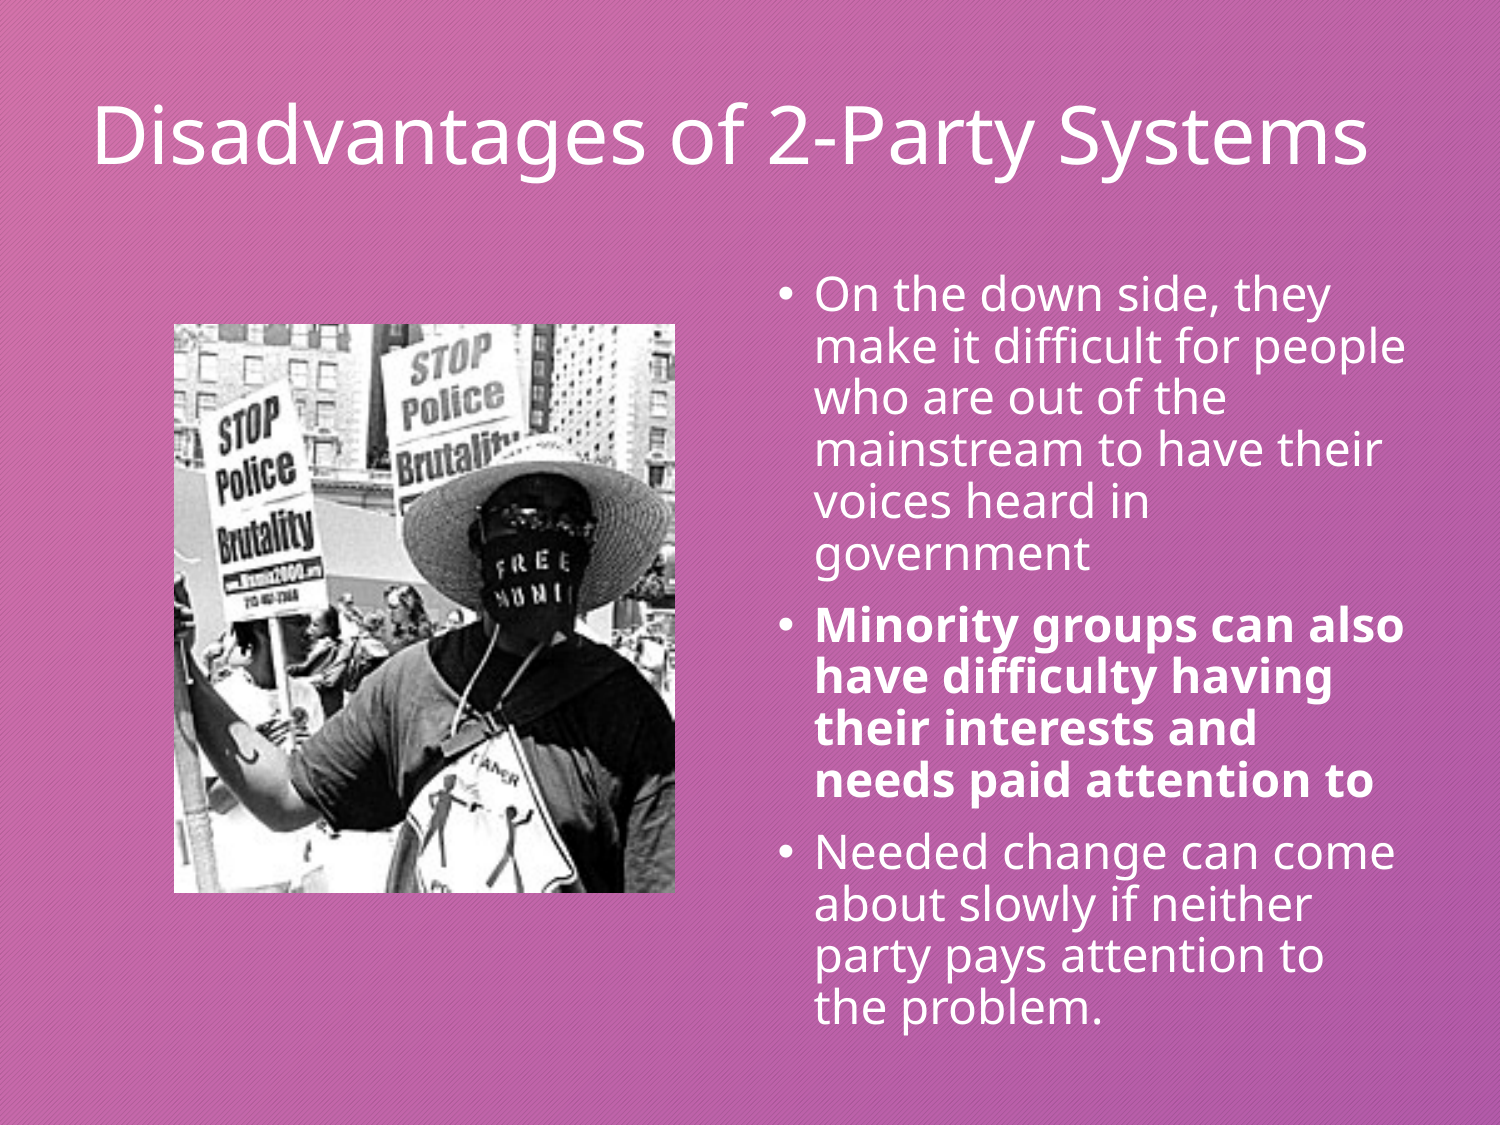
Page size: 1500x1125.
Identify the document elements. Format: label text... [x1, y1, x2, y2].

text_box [174, 324, 676, 893]
list On the down side, they make it difficult for people who are out of the mainstream to have their voices heard in government Minority groups can also have difficulty having their interests and needs paid attention to Needed change can come about slowly if neither party pays attention to the problem. [762, 262, 1425, 1063]
title Disadvantages of 2-Party Systems [75, 45, 1425, 233]
